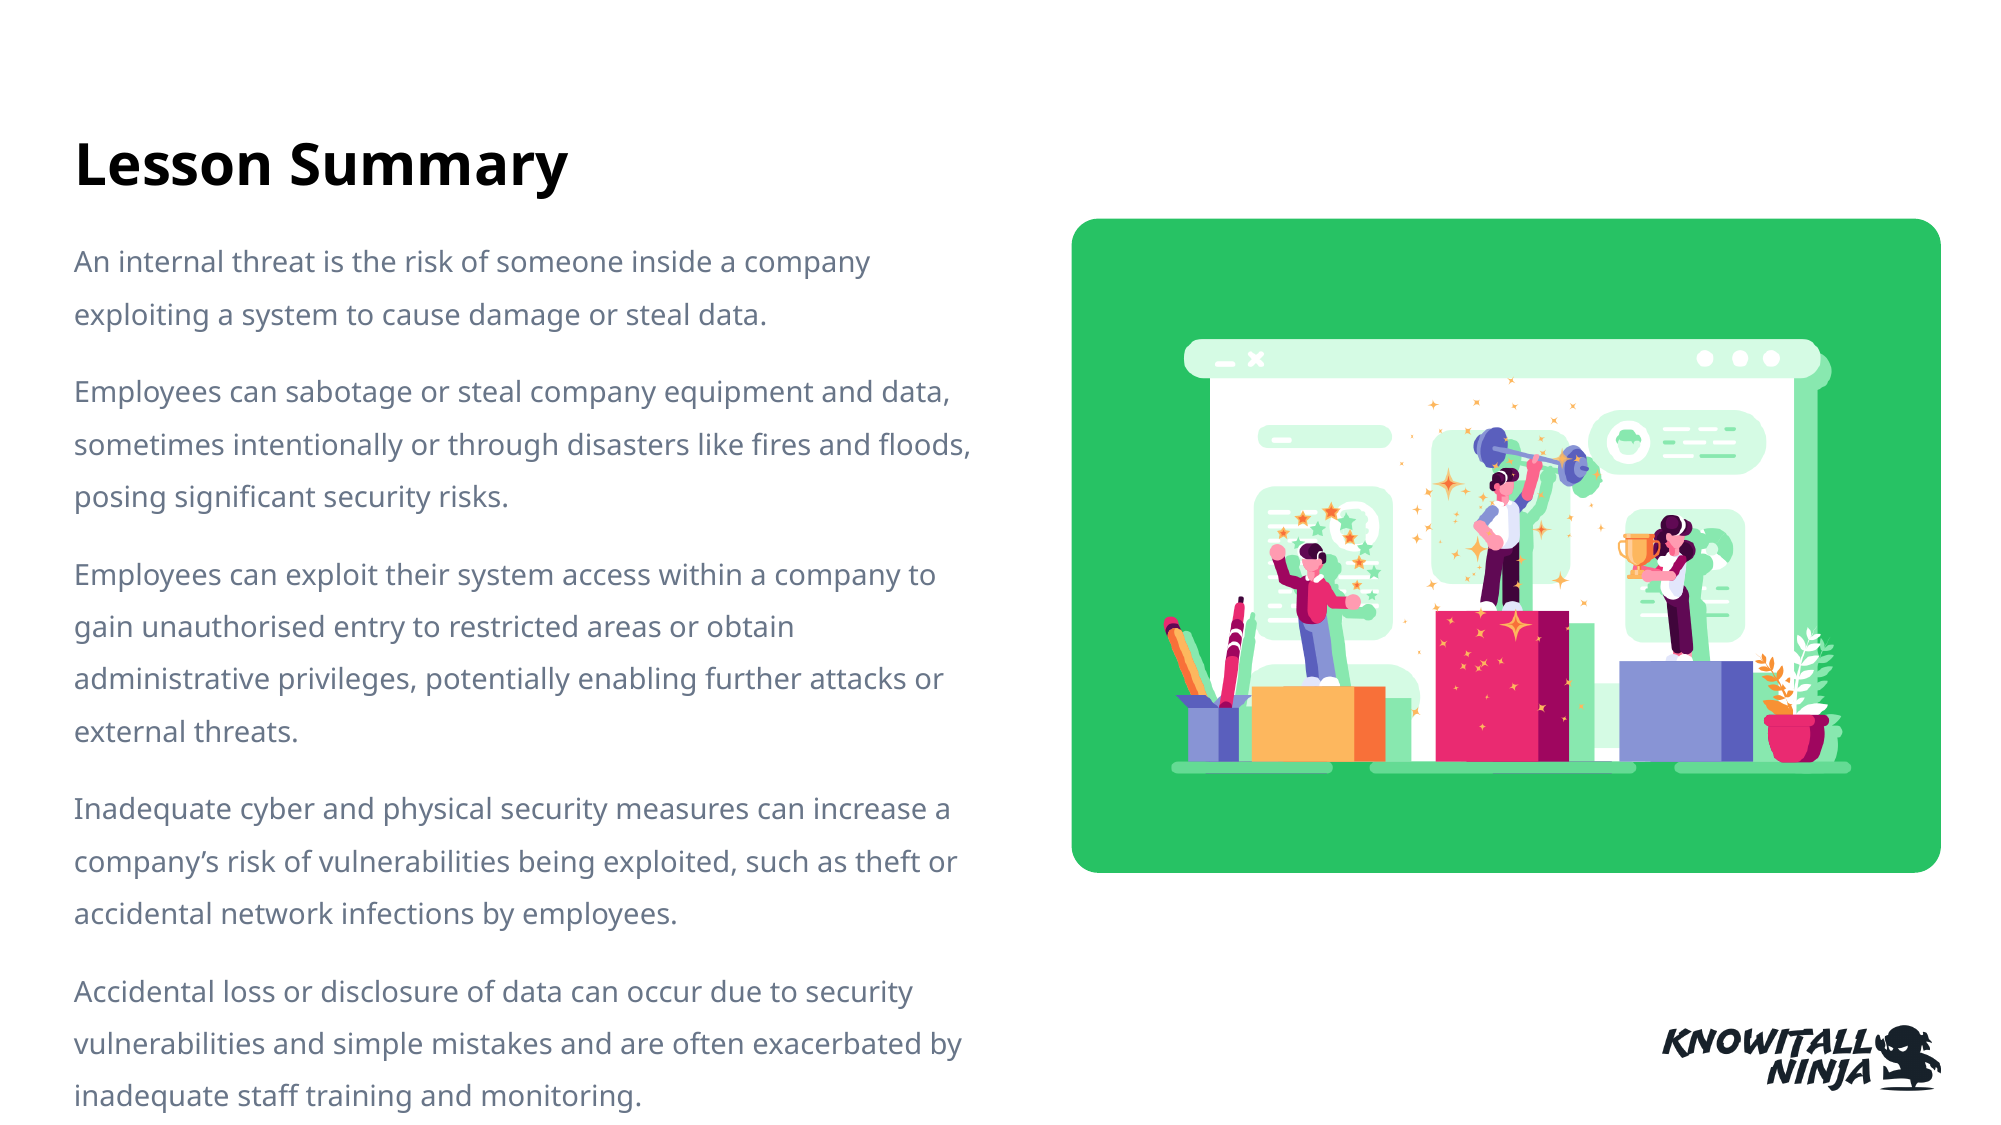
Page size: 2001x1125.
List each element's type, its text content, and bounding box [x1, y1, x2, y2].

list An internal threat is the risk of someone inside a company exploiting a system to cause damage or steal data. Employees can sabotage or steal company equipment and data, sometimes intentionally or through disasters like fires and floods, posing significant security risks. Employees can exploit their system access within a company to gain unauthorised entry to restricted areas or obtain administrative privileges, potentially enabling further attacks or external threats. Inadequate cyber and physical security measures can increase a company’s risk of vulnerabilities being exploited, such as theft or accidental network infections by employees. Accidental loss or disclosure of data can occur due to security vulnerabilities and simple mistakes and are often exacerbated by inadequate staff training and monitoring. [59, 218, 1000, 1091]
title Lesson Summary [59, 117, 1000, 206]
picture [1071, 218, 1942, 874]
picture [1662, 1025, 1941, 1091]
